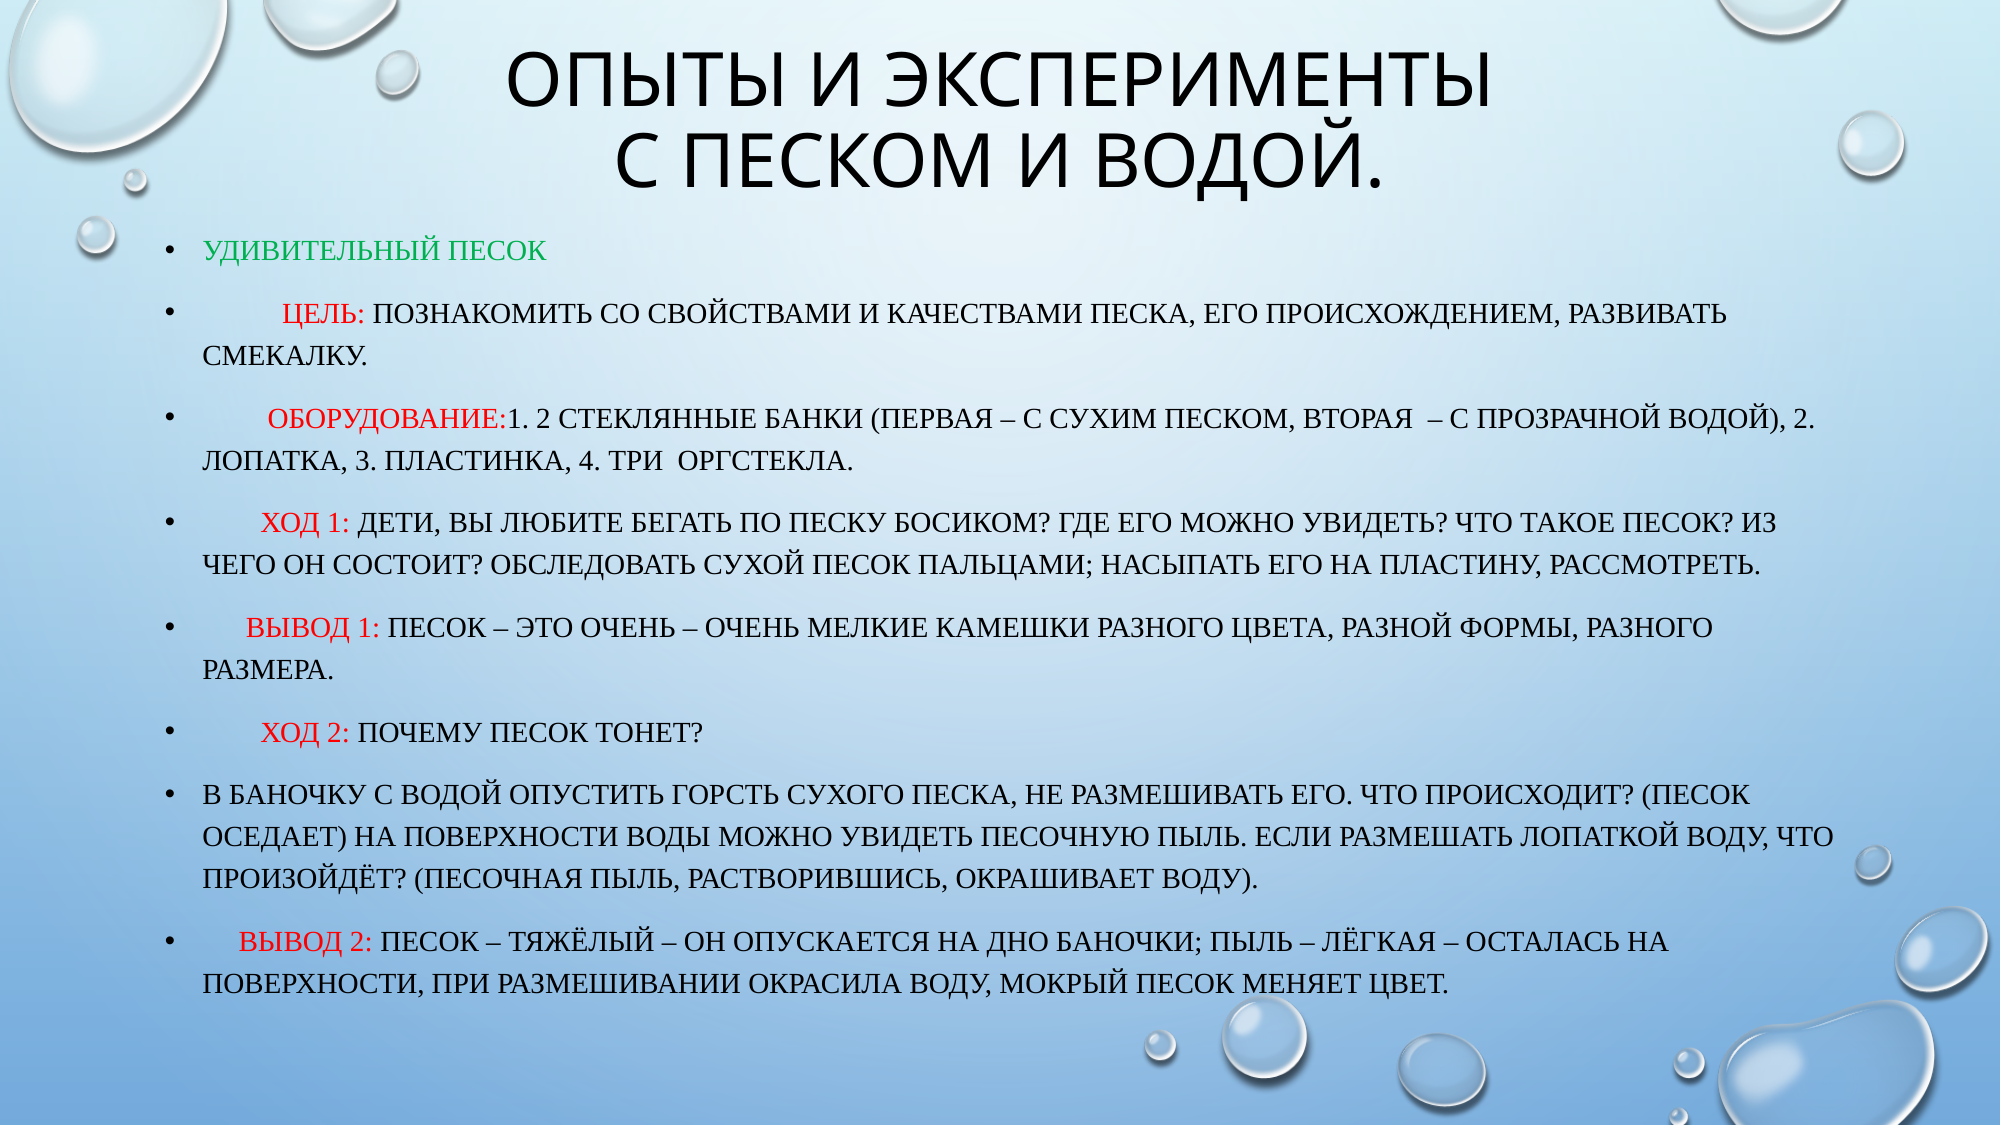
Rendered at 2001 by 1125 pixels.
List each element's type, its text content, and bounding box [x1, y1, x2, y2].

list Удивительный песок Цель: познакомить со свойствами и качествами песка, его происхождением, развивать смекалку. Оборудование:1. 2 стеклянные банки (первая – с сухим песком, вторая – с прозрачной водой), 2. лопатка, 3. пластинка, 4. три оргстекла. ход 1: Дети, вы любите бегать по песку босиком? Где его можно увидеть? Что такое песок? Из чего он состоит? Обследовать сухой песок пальцами; насыпать его на пластину, рассмотреть. Вывод 1: песок – это очень – очень мелкие камешки разного цвета, разной формы, разного размера. ход 2: Почему песок тонет? В баночку с водой опустить горсть сухого песка, не размешивать его. Что происходит? (песок оседает) На поверхности воды можно увидеть песочную пыль. Если размешать лопаткой воду, что произойдёт? (песочная пыль, растворившись, окрашивает воду). Вывод 2: песок – тяжёлый – он опускается на дно баночки; пыль – лёгкая – осталась на поверхности, при размешивании окрасила воду, мокрый песок меняет цвет. [149, 216, 1850, 950]
picture [0, 0, 2000, 1125]
title Опыты и эксперименты с песком и водой. [149, 0, 1851, 247]
